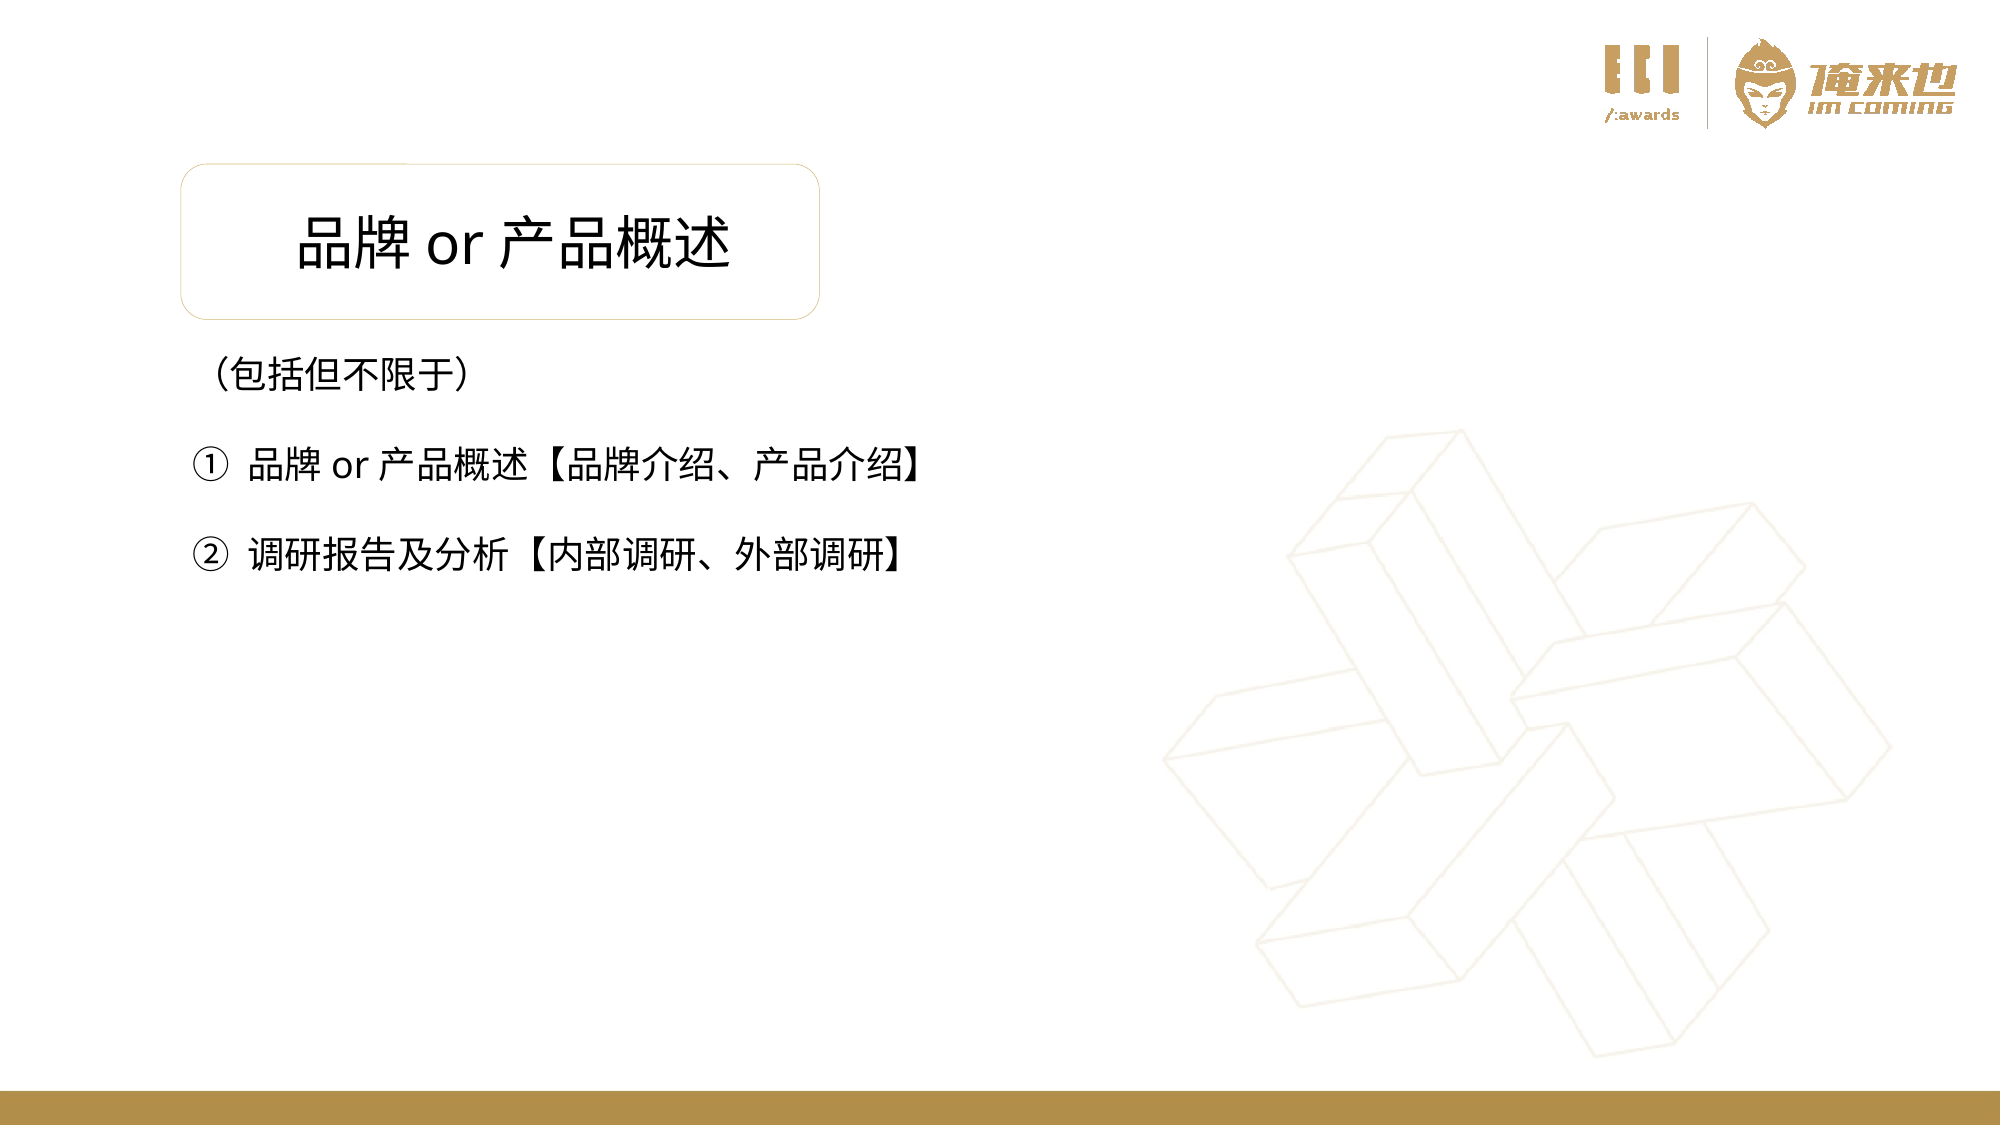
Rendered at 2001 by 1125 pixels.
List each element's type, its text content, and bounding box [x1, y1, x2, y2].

text_box （包括但不限于） ① 品牌or产品概述【品牌介绍、产品介绍】 ② 调研报告及分析【内部调研、外部调研】 [177, 343, 1247, 584]
picture [0, 0, 2000, 1125]
text_box 品牌or产品概述 [178, 161, 822, 322]
